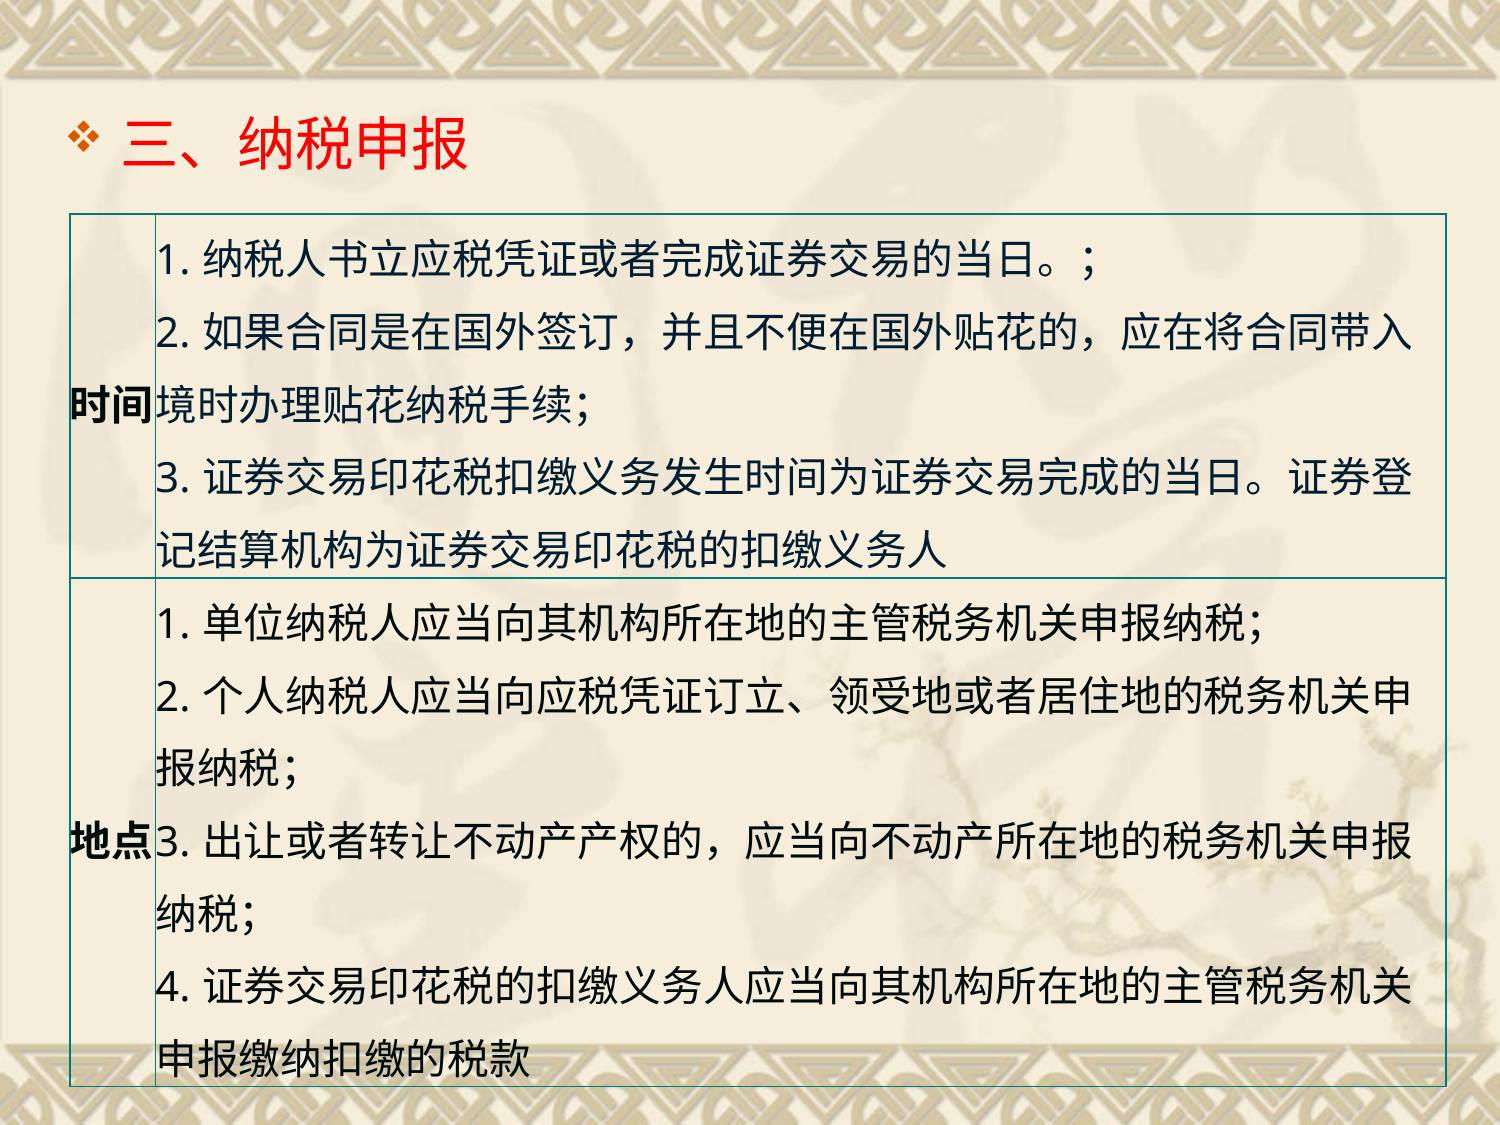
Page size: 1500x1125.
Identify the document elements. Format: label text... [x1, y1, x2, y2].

table_cell 地点 [71, 579, 155, 1086]
table_header 时间 [71, 215, 155, 577]
list 三、纳税申报 [49, 99, 1451, 1001]
picture [0, 0, 1500, 1125]
table_header 1.纳税人书立应税凭证或者完成证券交易的当日。； 2.如果合同是在国外签订，并且不便在国外贴花的，应在将合同带入境时办理贴花纳税手续； 3.证券交易印花税扣缴义务发生时间为证券交易完成的当日。证券登记结算机构为证券交易印花税的扣缴义务人 [156, 215, 1445, 577]
table_cell 1.单位纳税人应当向其机构所在地的主管税务机关申报纳税； 2.个人纳税人应当向应税凭证订立、领受地或者居住地的税务机关申报纳税； 3.出让或者转让不动产产权的，应当向不动产所在地的税务机关申报纳税； 4.证券交易印花税的扣缴义务人应当向其机构所在地的主管税务机关申报缴纳扣缴的税款 [156, 579, 1445, 1086]
